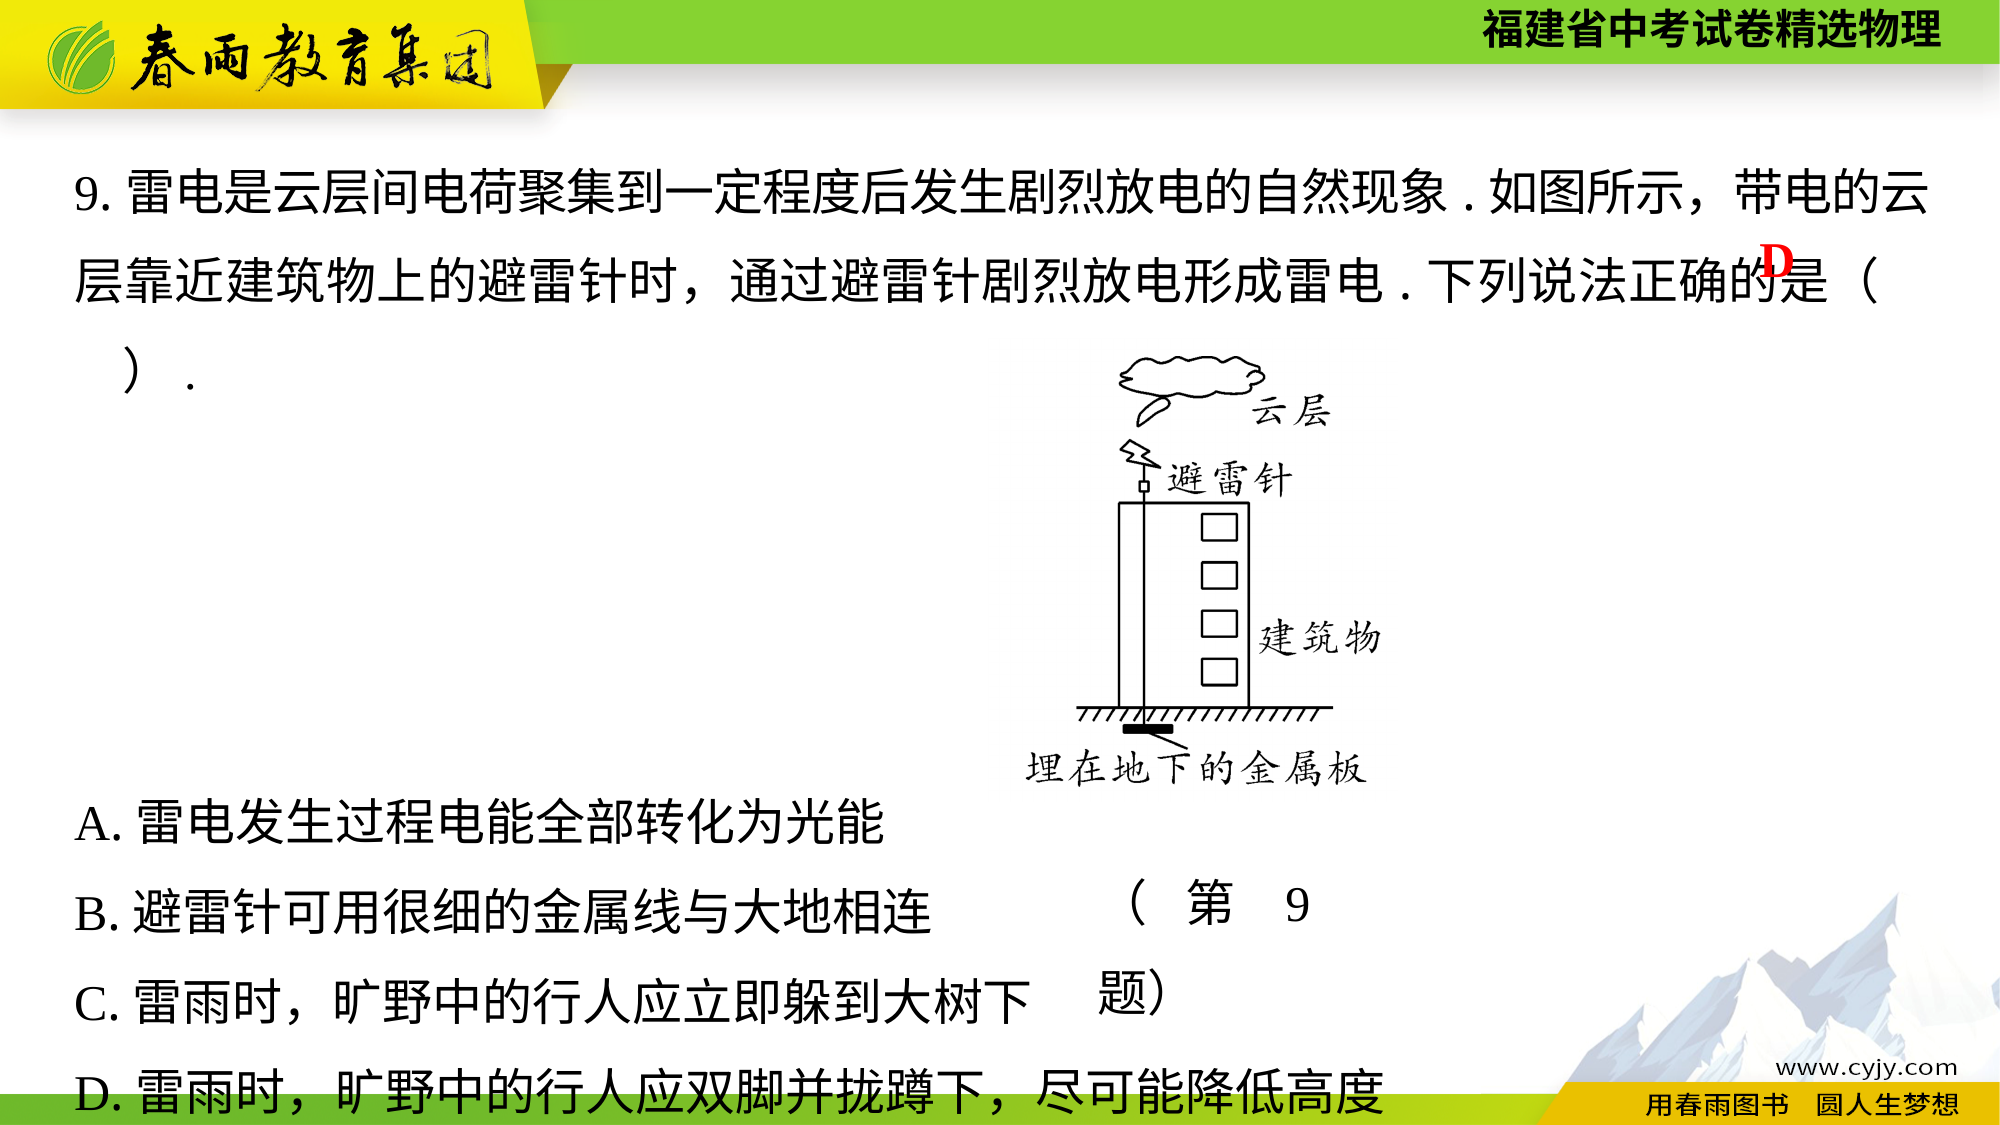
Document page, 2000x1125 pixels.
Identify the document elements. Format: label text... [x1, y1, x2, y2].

list 9.雷电是云层间电荷聚集到一定程度后发生剧烈放电的自然现象.如图所示，带电的云层靠近建筑物上的避雷针时，通过避雷针剧烈放电形成雷电.下列说法正确的是（ ）. A.雷电发生过程电能全部转化为光能 B.避雷针可用很细的金属线与大地相连 C.雷雨时，旷野中的行人应立即躲到大树下 D.雷雨时，旷野中的行人应双脚并拢蹲下，尽可能降低高度 [59, 122, 1944, 1047]
text_box D [1744, 219, 1811, 295]
picture [0, 0, 2000, 1125]
text_box （第9题） [1082, 834, 1338, 939]
